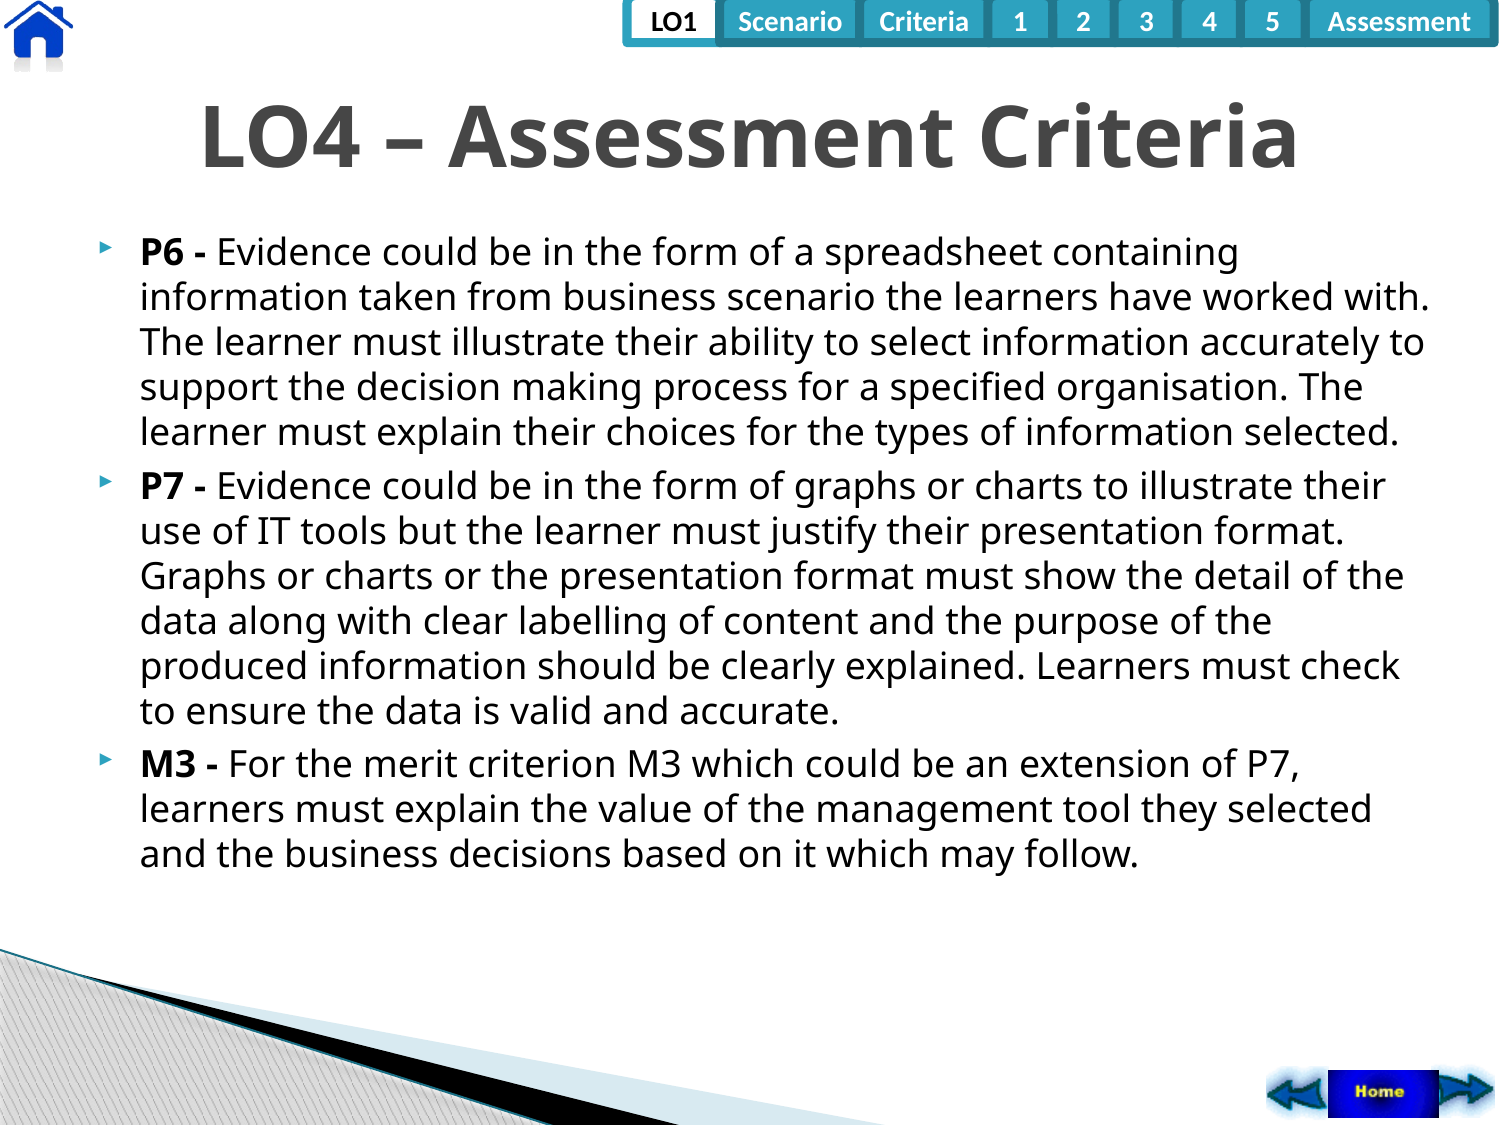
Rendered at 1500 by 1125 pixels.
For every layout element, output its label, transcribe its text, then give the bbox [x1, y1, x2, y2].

picture [0, 0, 77, 91]
title LO4 – Assessment Criteria [75, 45, 1425, 185]
picture [1266, 1055, 1495, 1125]
list P6 - Evidence could be in the form of a spreadsheet containing information taken from business scenario the learners have worked with. The learner must illustrate their ability to select information accurately to support the decision making process for a specified organisation. The learner must explain their choices for the types of information selected. P7 - Evidence could be in the form of graphs or charts to illustrate their use of IT tools but the learner must justify their presentation format. Graphs or charts or the presentation format must show the detail of the data along with clear labelling of content and the purpose of the produced information should be clearly explained. Learners must check to ensure the data is valid and accurate. M3 - For the merit criterion M3 which could be an extension of P7, learners must explain the value of the management tool they selected and the business decisions based on it which may follow. [64, 172, 1447, 1059]
